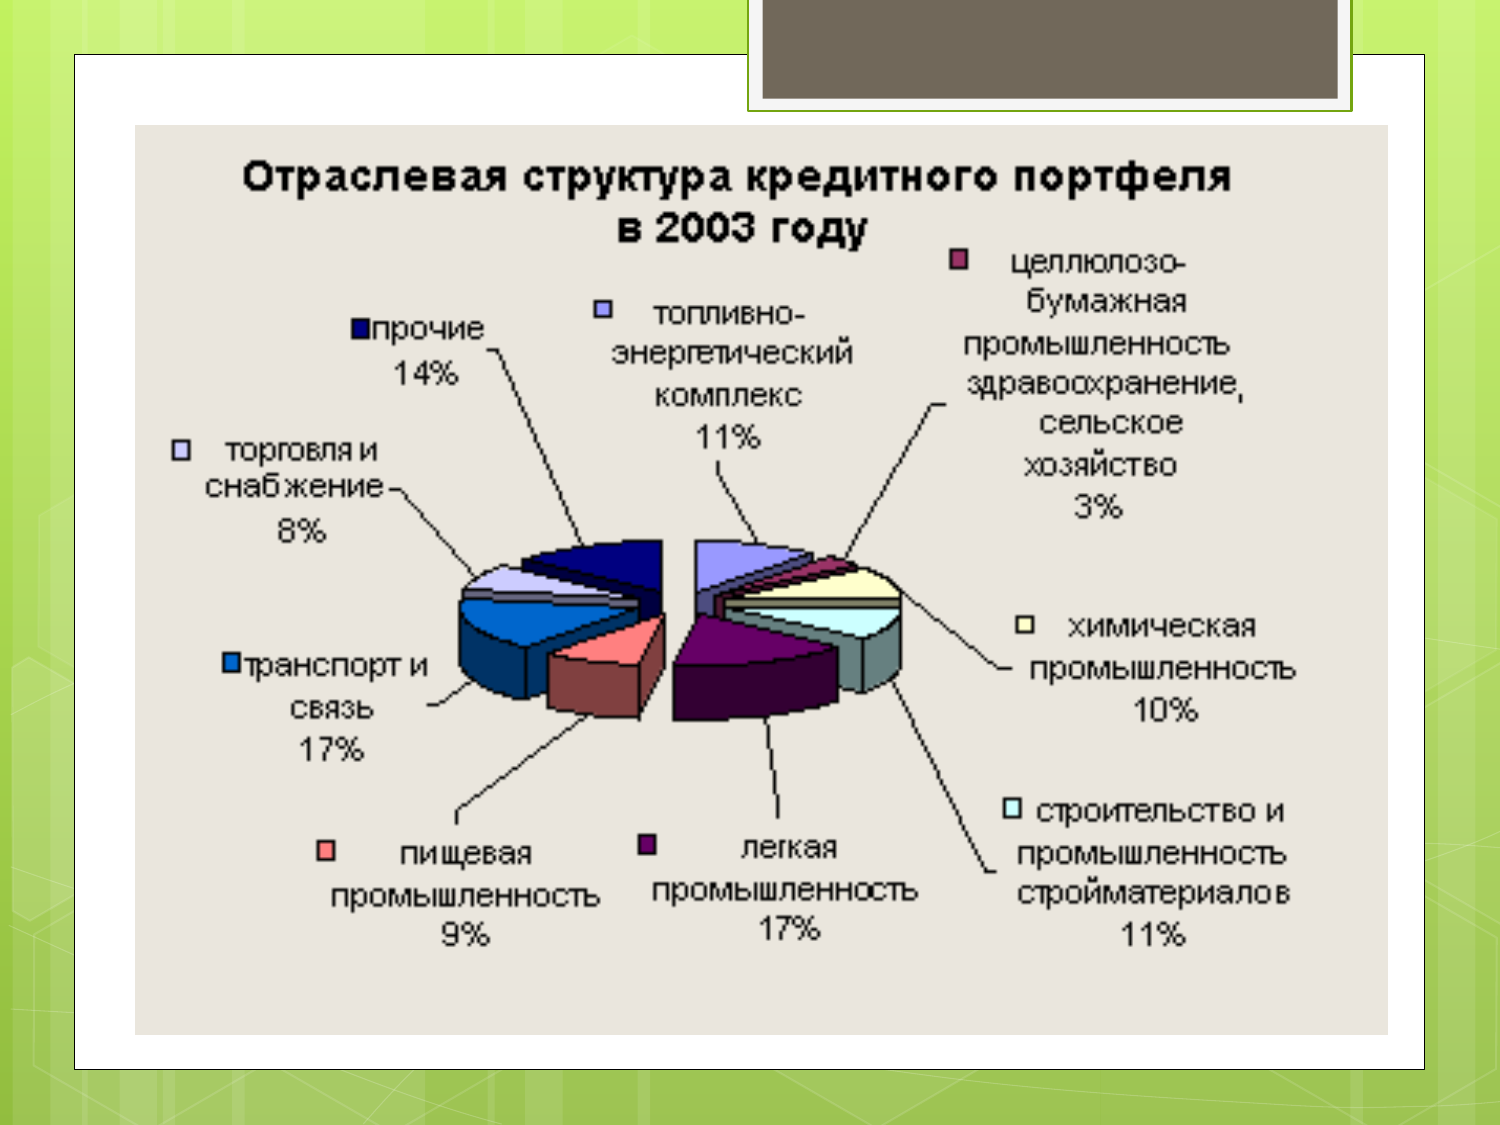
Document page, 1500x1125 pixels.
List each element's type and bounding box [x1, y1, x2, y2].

list [135, 125, 1389, 1036]
